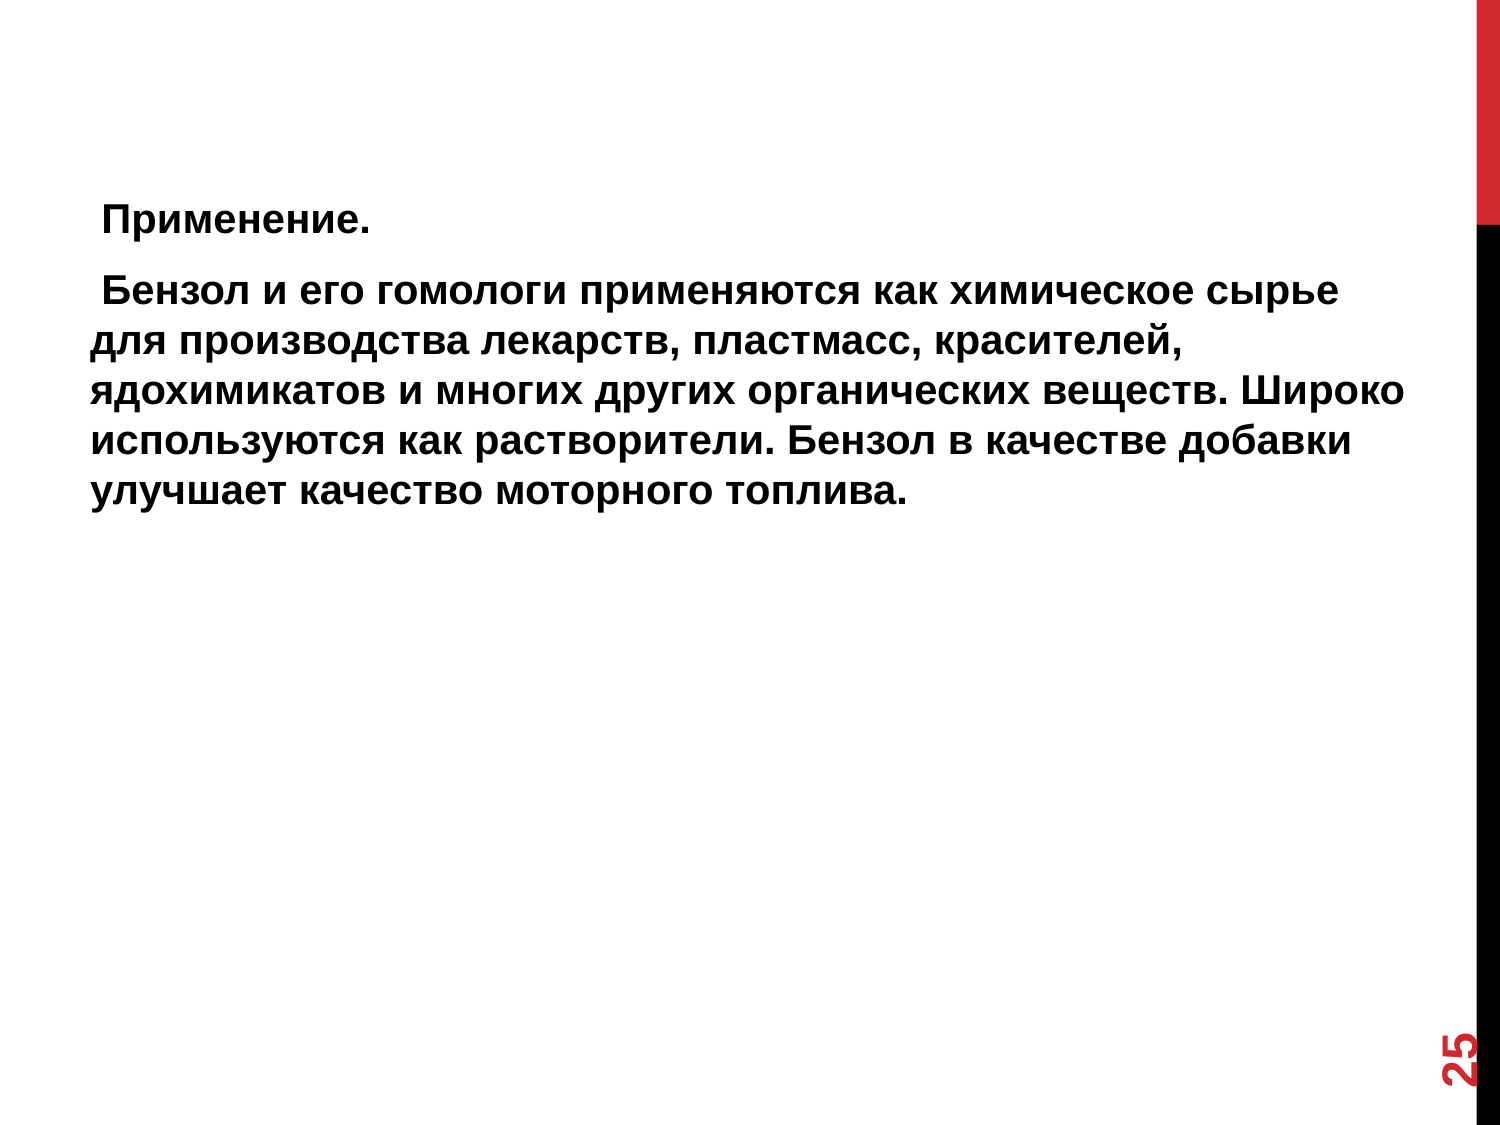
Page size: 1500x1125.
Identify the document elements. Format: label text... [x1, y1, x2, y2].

slide_number 25 [1427, 887, 1488, 1104]
list Применение. Бензол и его гомологи применяются как химическое сырье для производства лекарств, пластмасс, красителей, ядохимикатов и многих других органических веществ. Широко используются как растворители. Бензол в качестве добавки улучшает качество моторного топлива. [74, 184, 1426, 1006]
